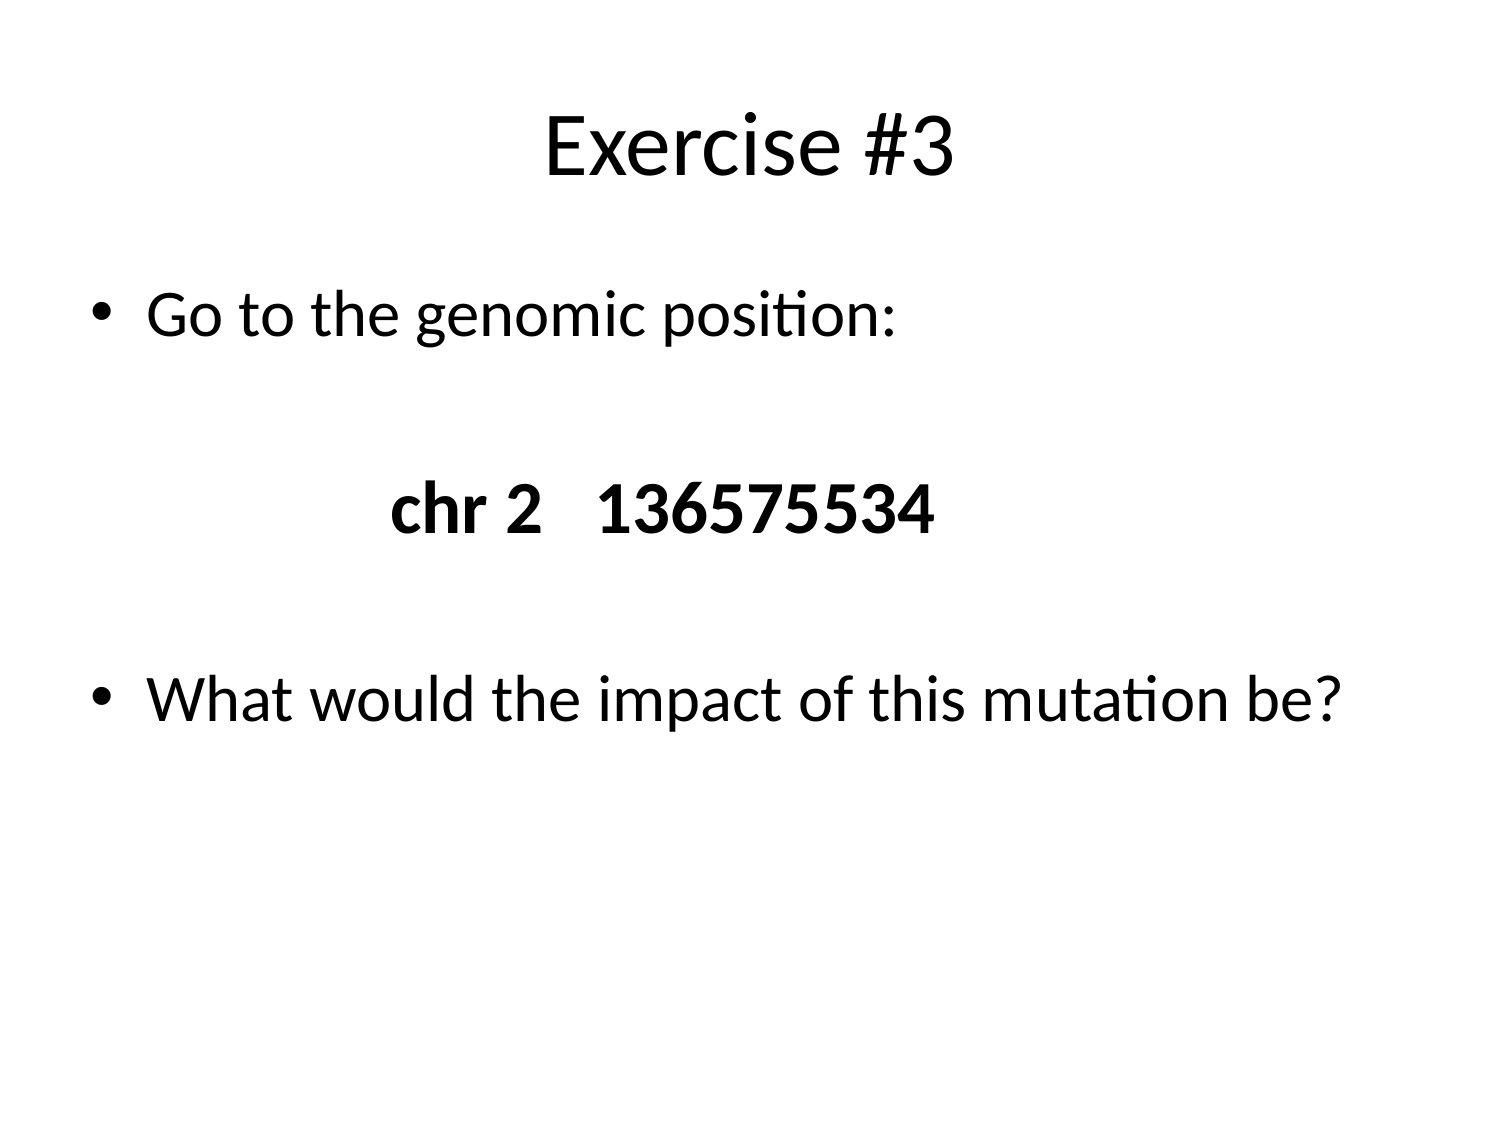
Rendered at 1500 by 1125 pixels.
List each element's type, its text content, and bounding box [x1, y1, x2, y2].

title Exercise #3 [75, 45, 1425, 233]
list Go to the genomic position: chr 2 136575534 What would the impact of this mutation be? [75, 262, 1425, 1005]
